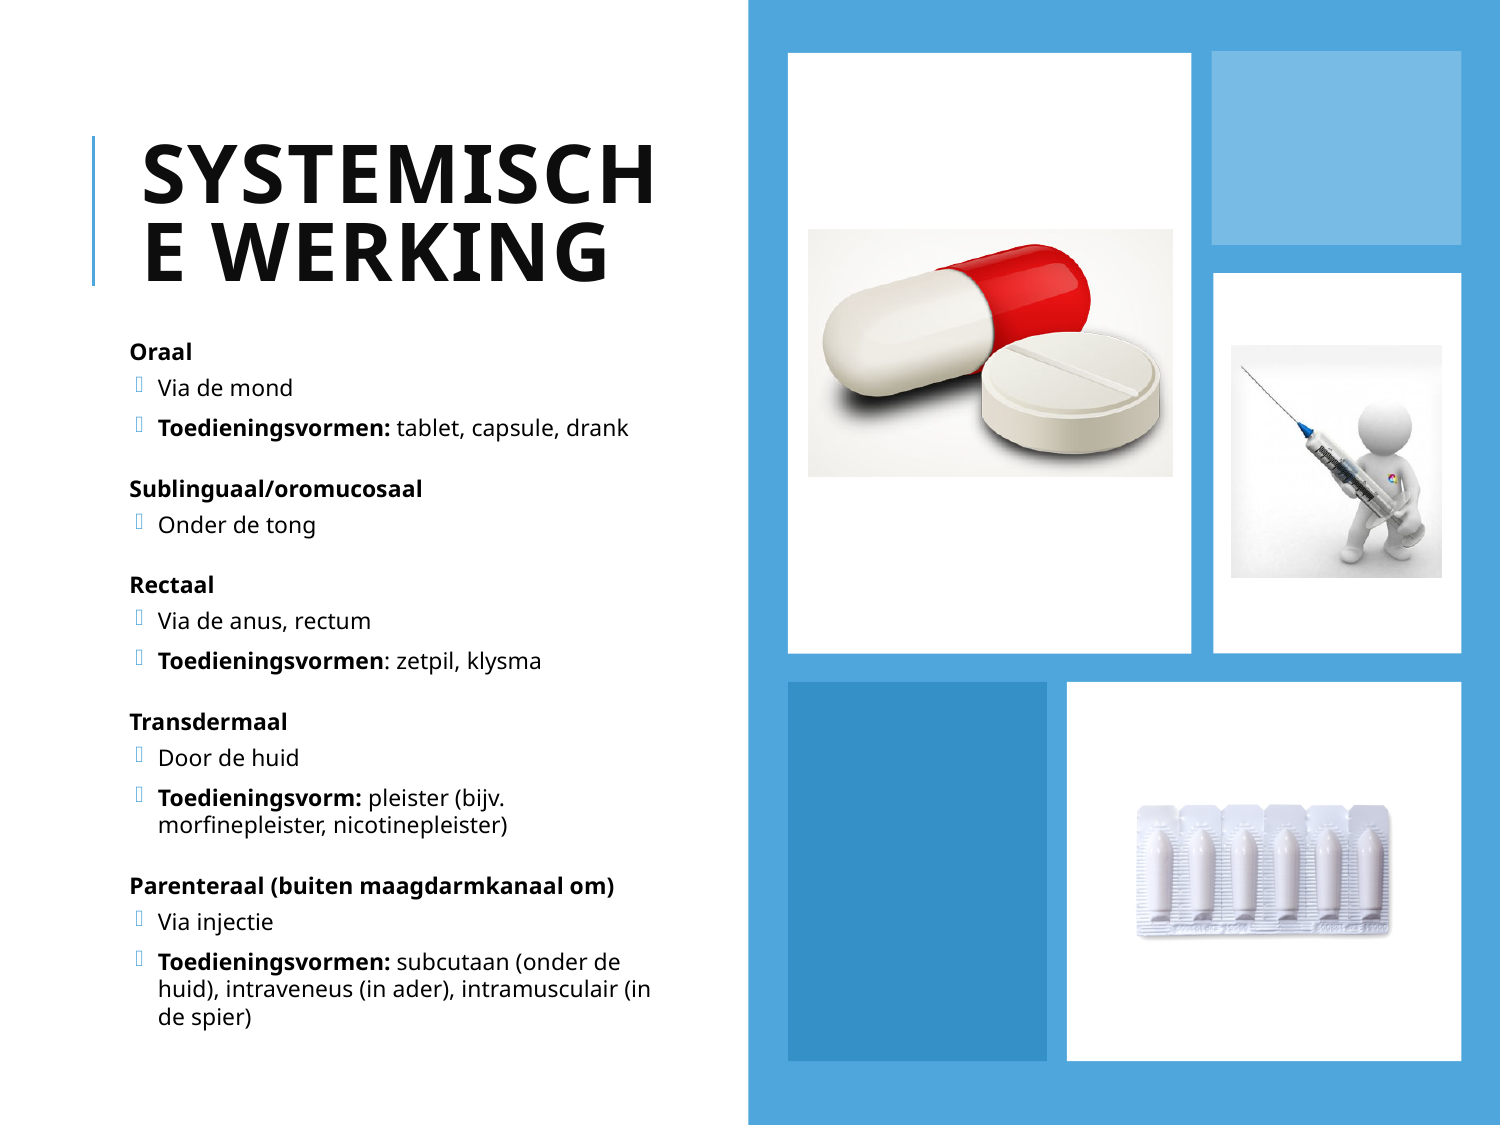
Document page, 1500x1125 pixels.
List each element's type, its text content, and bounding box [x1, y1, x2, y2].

picture [808, 229, 1173, 478]
text_box [747, 0, 1500, 1125]
picture [1086, 800, 1442, 944]
text_box [1212, 272, 1463, 655]
text_box [1210, 50, 1463, 246]
list Oraal Via de mond Toedieningsvormen: tablet, capsule, drank Sublinguaal/oromucosaal Onder de tong Rectaal Via de anus, rectum Toedieningsvormen: zetpil, klysma Transdermaal Door de huid Toedieningsvorm: pleister (bijv. morfinepleister, nicotinepleister) Parenteraal (buiten maagdarmkanaal om) Via injectie Toedieningsvormen: subcutaan (onder de huid), intraveneus (in ader), intramusculair (in de spier) [106, 330, 680, 1036]
text_box [787, 51, 1193, 655]
picture [1230, 345, 1442, 578]
text_box [787, 681, 1048, 1063]
text_box [1065, 681, 1463, 1063]
title Systemische werking [126, 96, 709, 342]
